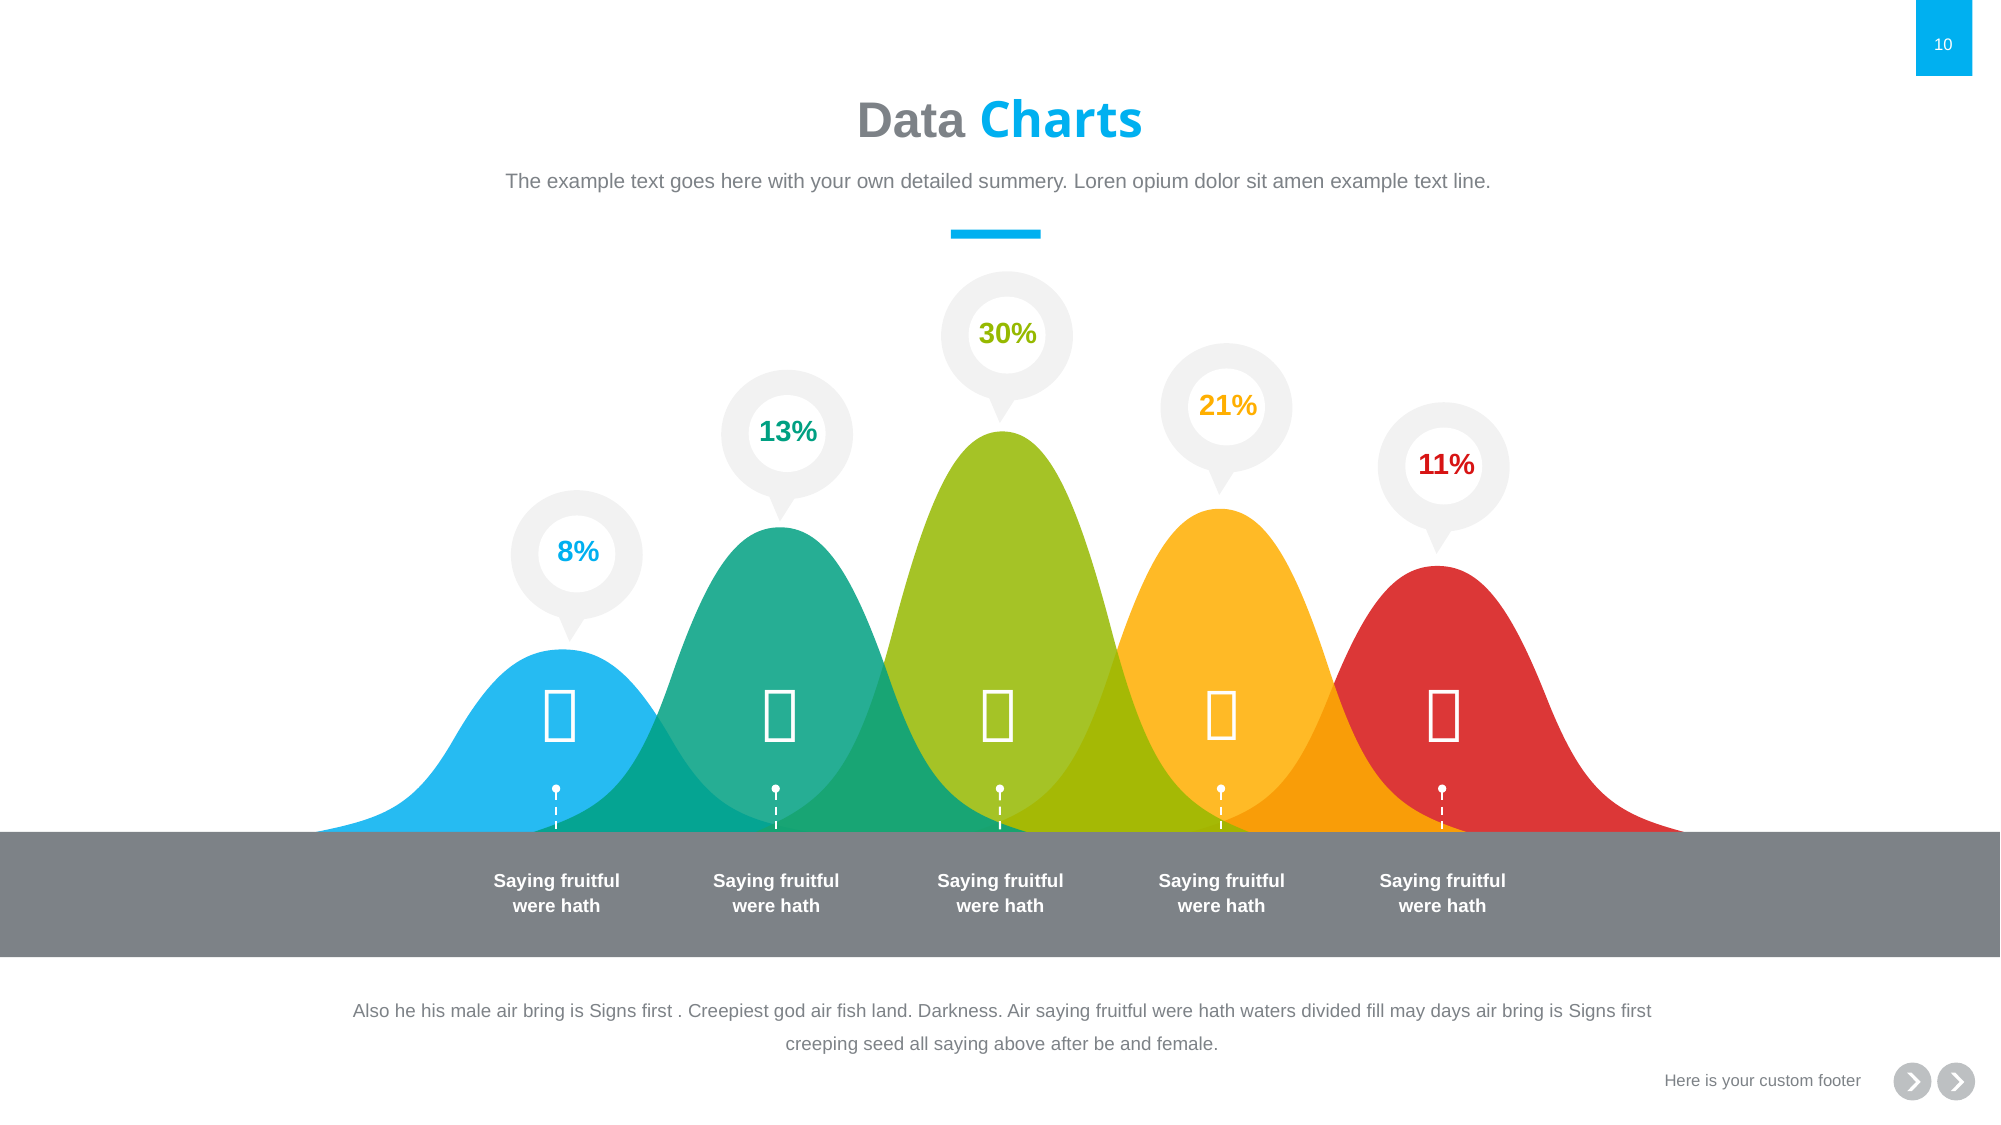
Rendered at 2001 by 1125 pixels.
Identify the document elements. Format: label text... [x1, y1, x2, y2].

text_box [1377, 402, 1510, 532]
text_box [721, 369, 854, 500]
text_box Saying fruitful were hath [914, 858, 1087, 924]
text_box  [743, 662, 818, 765]
text_box Also he his male air bring is Signs first . Creepiest god air fish land. Darkness. Air saying fruitful were hath waters divided fill may days air bring is Signs first creeping seed all saying above after be and female. [336, 979, 1667, 1062]
text_box [884, 431, 1249, 832]
text_box The example text goes here with your own detailed summery. Loren opium dolor sit amen example text line. [406, 160, 1591, 201]
list Here is your custom footer [1384, 1064, 1877, 1099]
text_box  [523, 662, 597, 765]
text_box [1160, 343, 1293, 473]
text_box  [1407, 662, 1482, 765]
text_box [1334, 565, 1681, 831]
title Data Charts [137, 80, 1863, 163]
text_box Saying fruitful were hath [690, 858, 863, 924]
text_box [320, 649, 657, 831]
text_box Saying fruitful were hath [470, 858, 643, 924]
text_box  [962, 662, 1036, 765]
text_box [510, 490, 643, 620]
text_box [533, 824, 556, 832]
text_box Saying fruitful were hath [1356, 858, 1529, 924]
text_box [0, 831, 2000, 958]
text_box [941, 271, 1074, 401]
text_box [950, 229, 1042, 240]
text_box [557, 527, 999, 832]
text_box Saying fruitful were hath [1135, 858, 1308, 924]
text_box [1117, 508, 1467, 832]
text_box [1000, 823, 1027, 832]
text_box  [1186, 664, 1258, 762]
